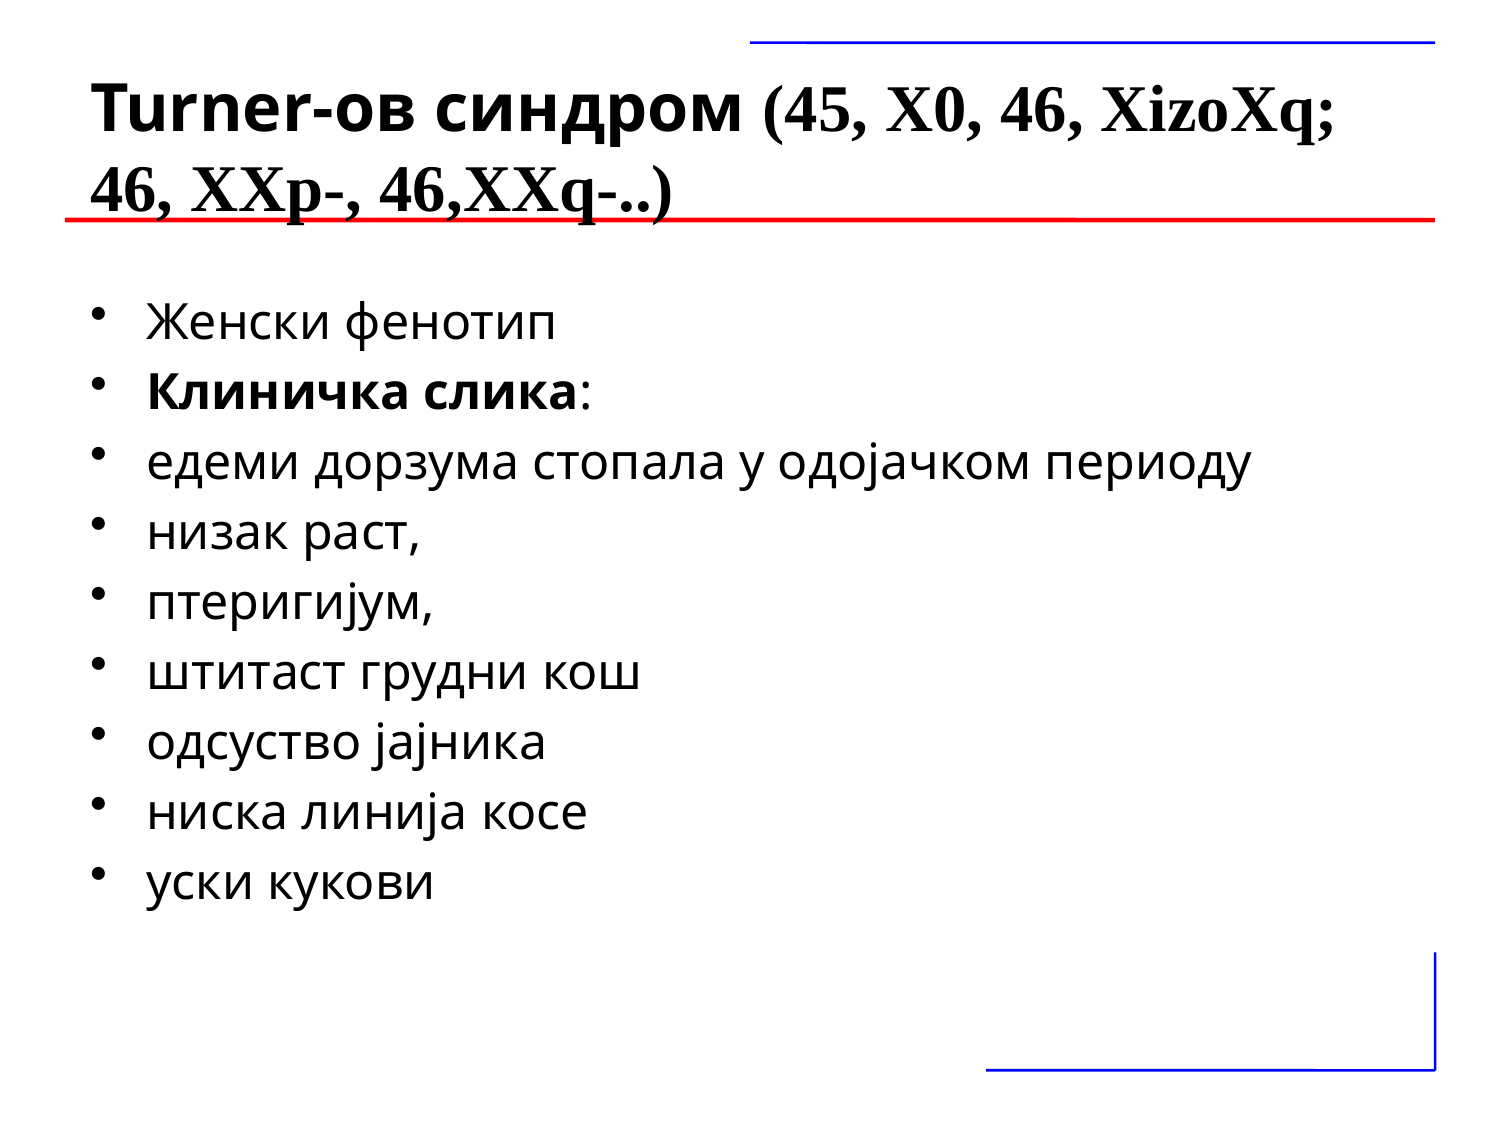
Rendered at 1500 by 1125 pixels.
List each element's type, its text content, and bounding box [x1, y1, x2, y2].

list Женски фенотип Клиничка слика: едеми дорзума стопала у одојачком периоду низак раст, птеригијум, штитаст грудни кош одсуство јајника ниска линија косе уски кукови [74, 281, 1426, 1006]
title Turner-ов синдром (45, X0, 46, XizoXq; 46, XXp-, 46,XXq-..) [74, 19, 1424, 233]
